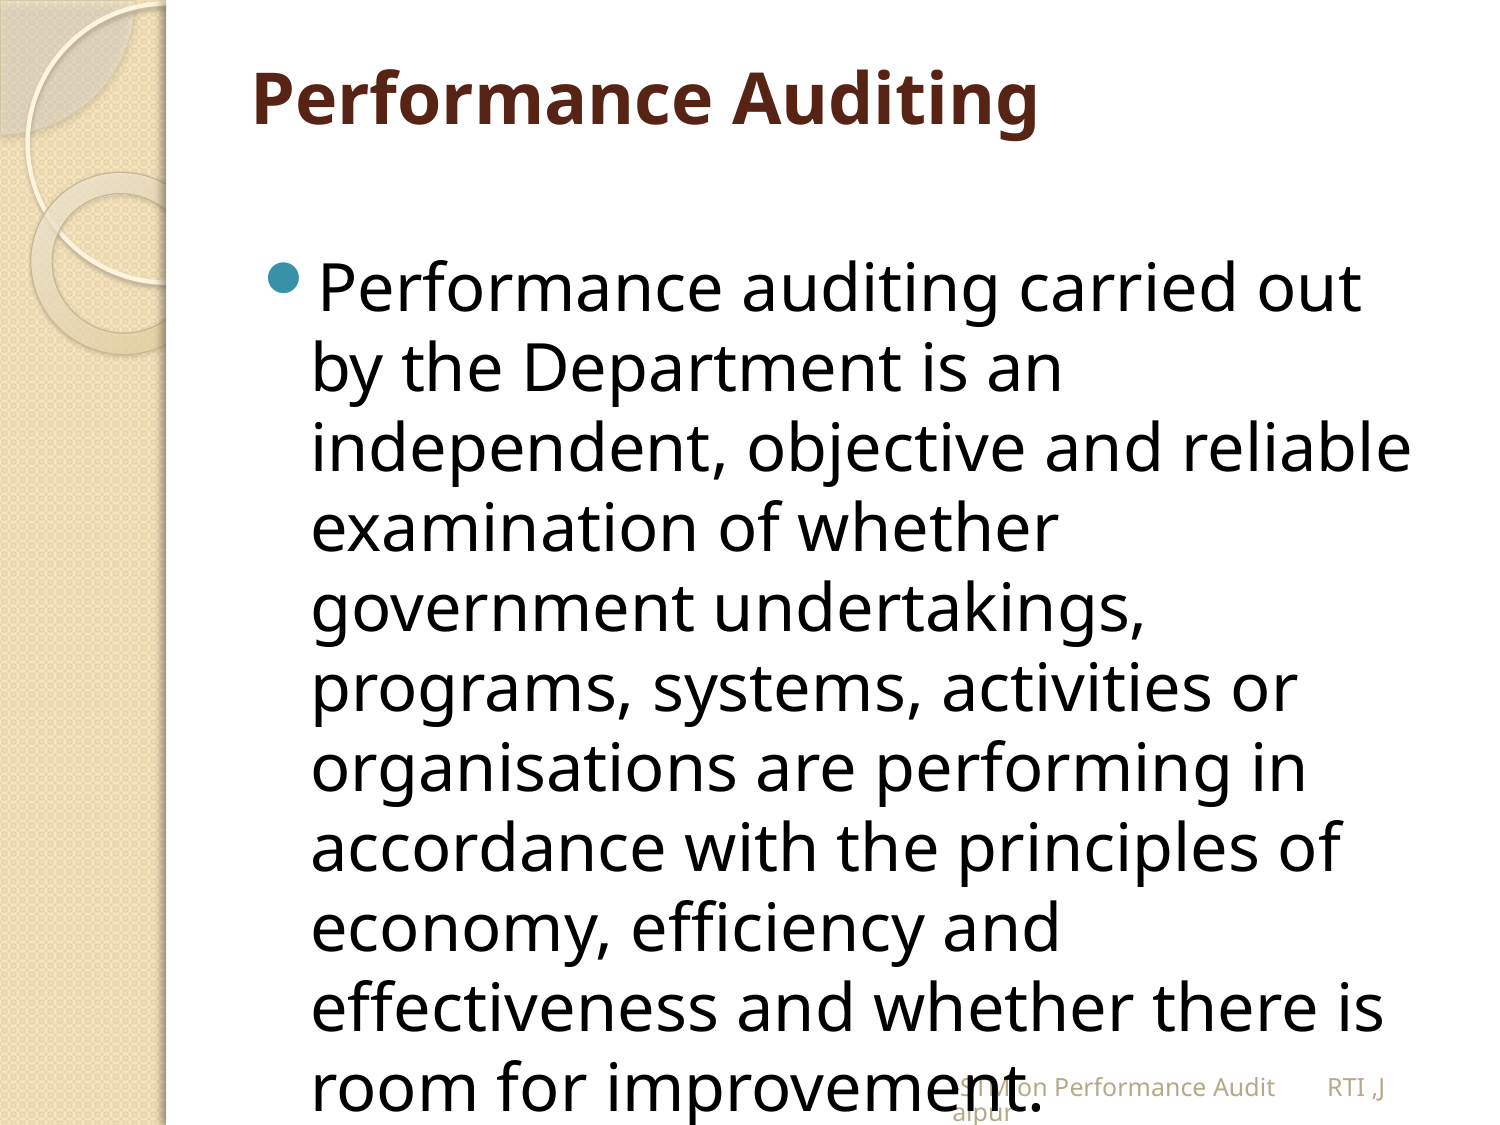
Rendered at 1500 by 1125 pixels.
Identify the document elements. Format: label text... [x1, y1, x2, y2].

title Performance Auditing [235, 45, 1466, 233]
footer -STM on Performance Audit RTI ,Jaipur [937, 1034, 1413, 1113]
list Performance auditing carried out by the Department is an independent, objective and reliable examination of whether government undertakings, programs, systems, activities or organisations are performing in accordance with the principles of economy, efficiency and effectiveness and whether there is room for improvement. [235, 237, 1466, 1025]
